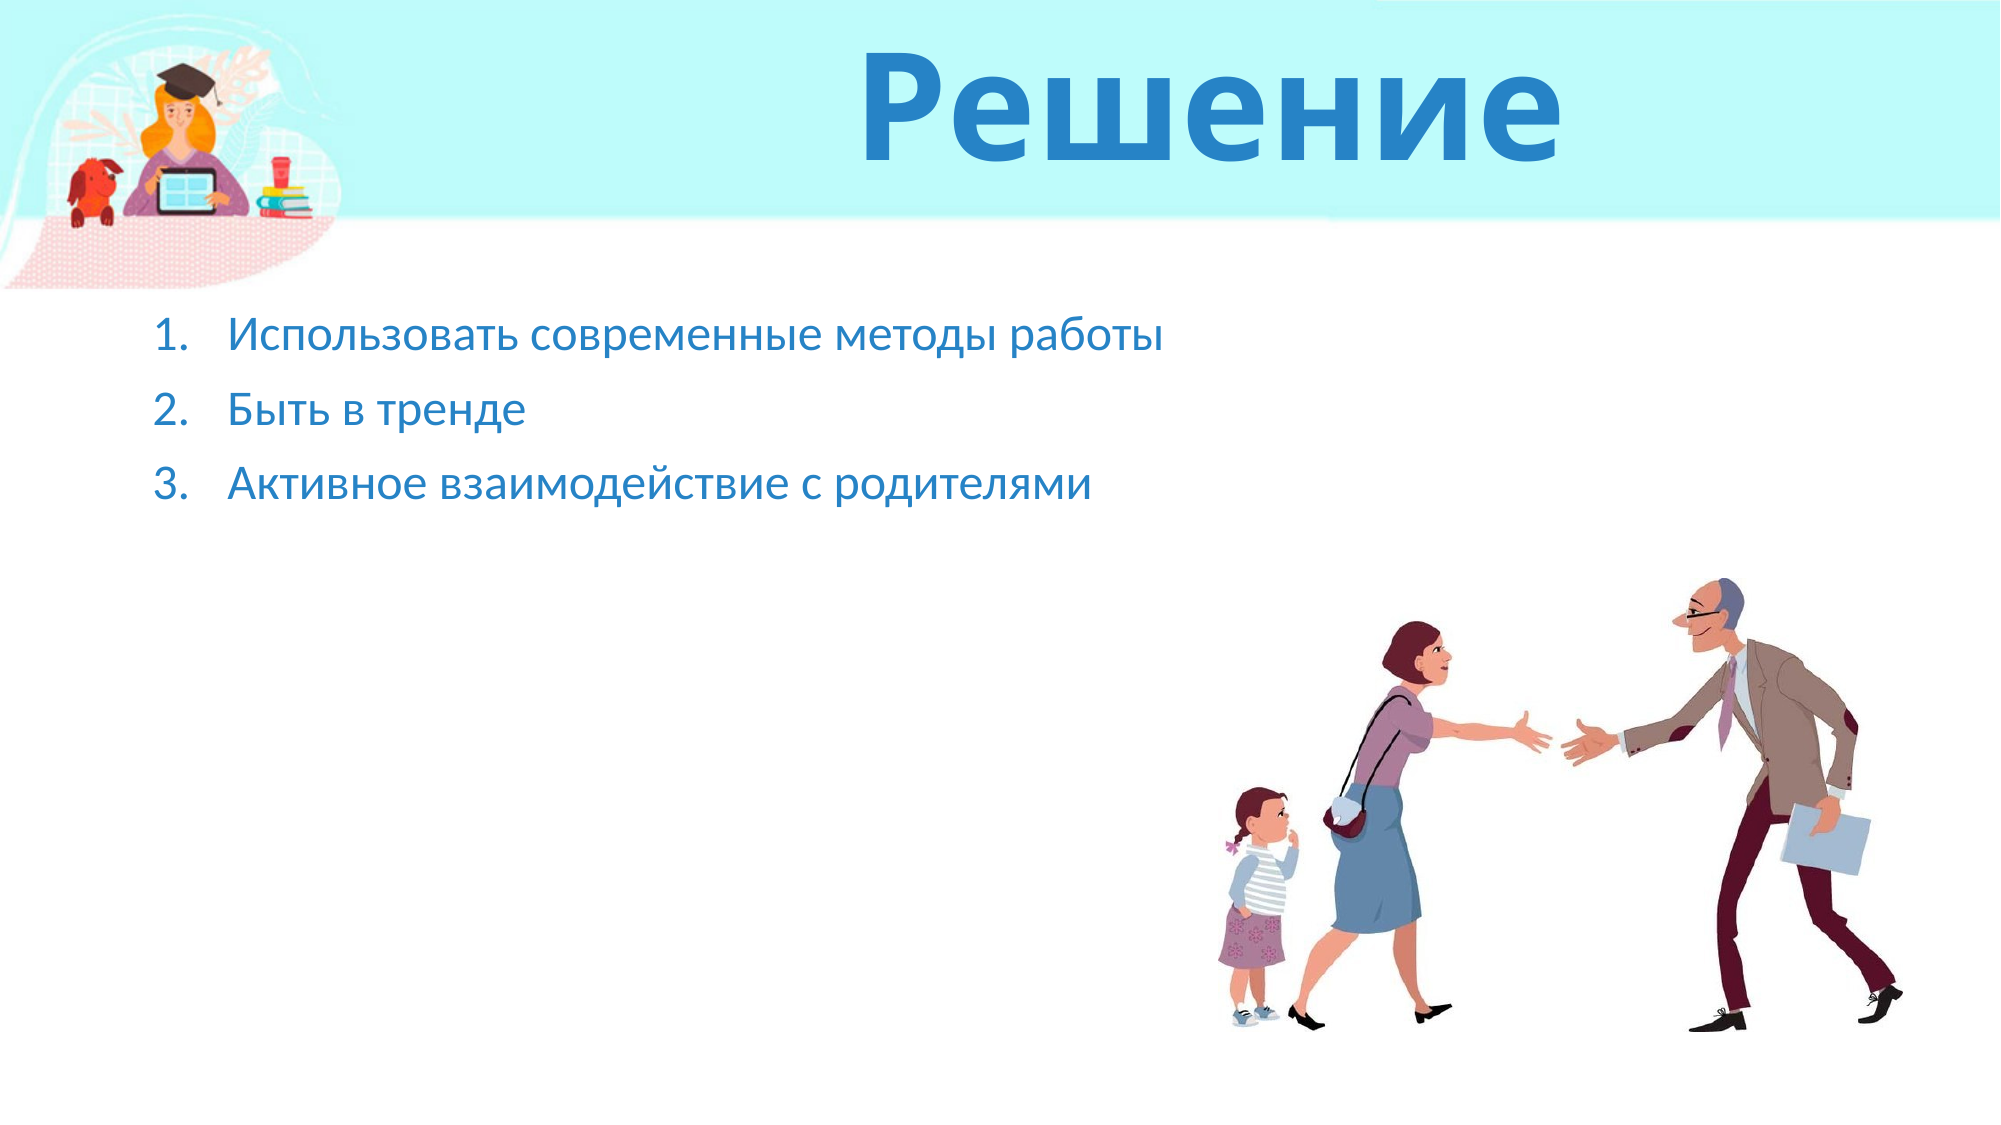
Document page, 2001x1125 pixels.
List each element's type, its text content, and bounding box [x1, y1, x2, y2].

title Решение [420, 3, 2000, 221]
list Использовать современные методы работы Быть в тренде Активное взаимодействие с родителями [137, 299, 1863, 1014]
picture [0, 0, 2000, 292]
picture [1218, 578, 1903, 1032]
